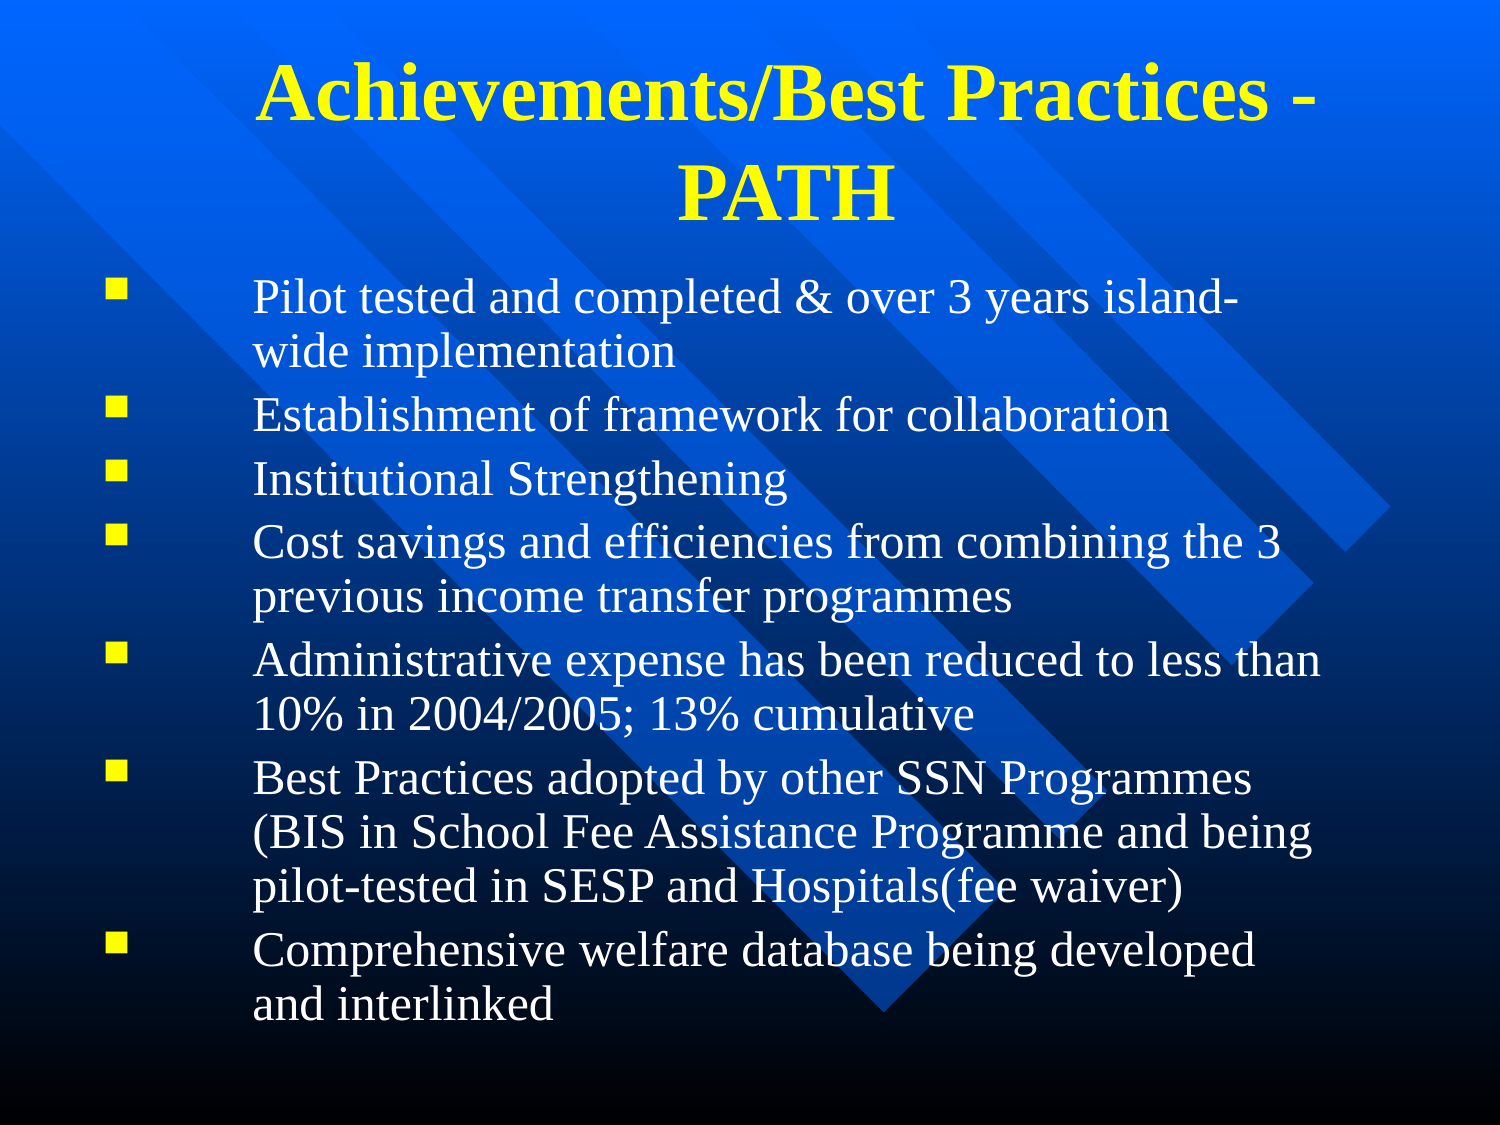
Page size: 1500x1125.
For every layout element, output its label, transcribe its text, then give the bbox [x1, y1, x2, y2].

title Achievements/Best Practices - PATH [199, 49, 1376, 226]
list Pilot tested and completed & over 3 years island-wide implementation Establishment of framework for collaboration Institutional Strengthening Cost savings and efficiencies from combining the 3 previous income transfer programmes Administrative expense has been reduced to less than 10% in 2004/2005; 13% cumulative Best Practices adopted by other SSN Programmes (BIS in School Fee Assistance Programme and being pilot-tested in SESP and Hospitals(fee waiver) Comprehensive welfare database being developed and interlinked [86, 261, 1351, 1101]
